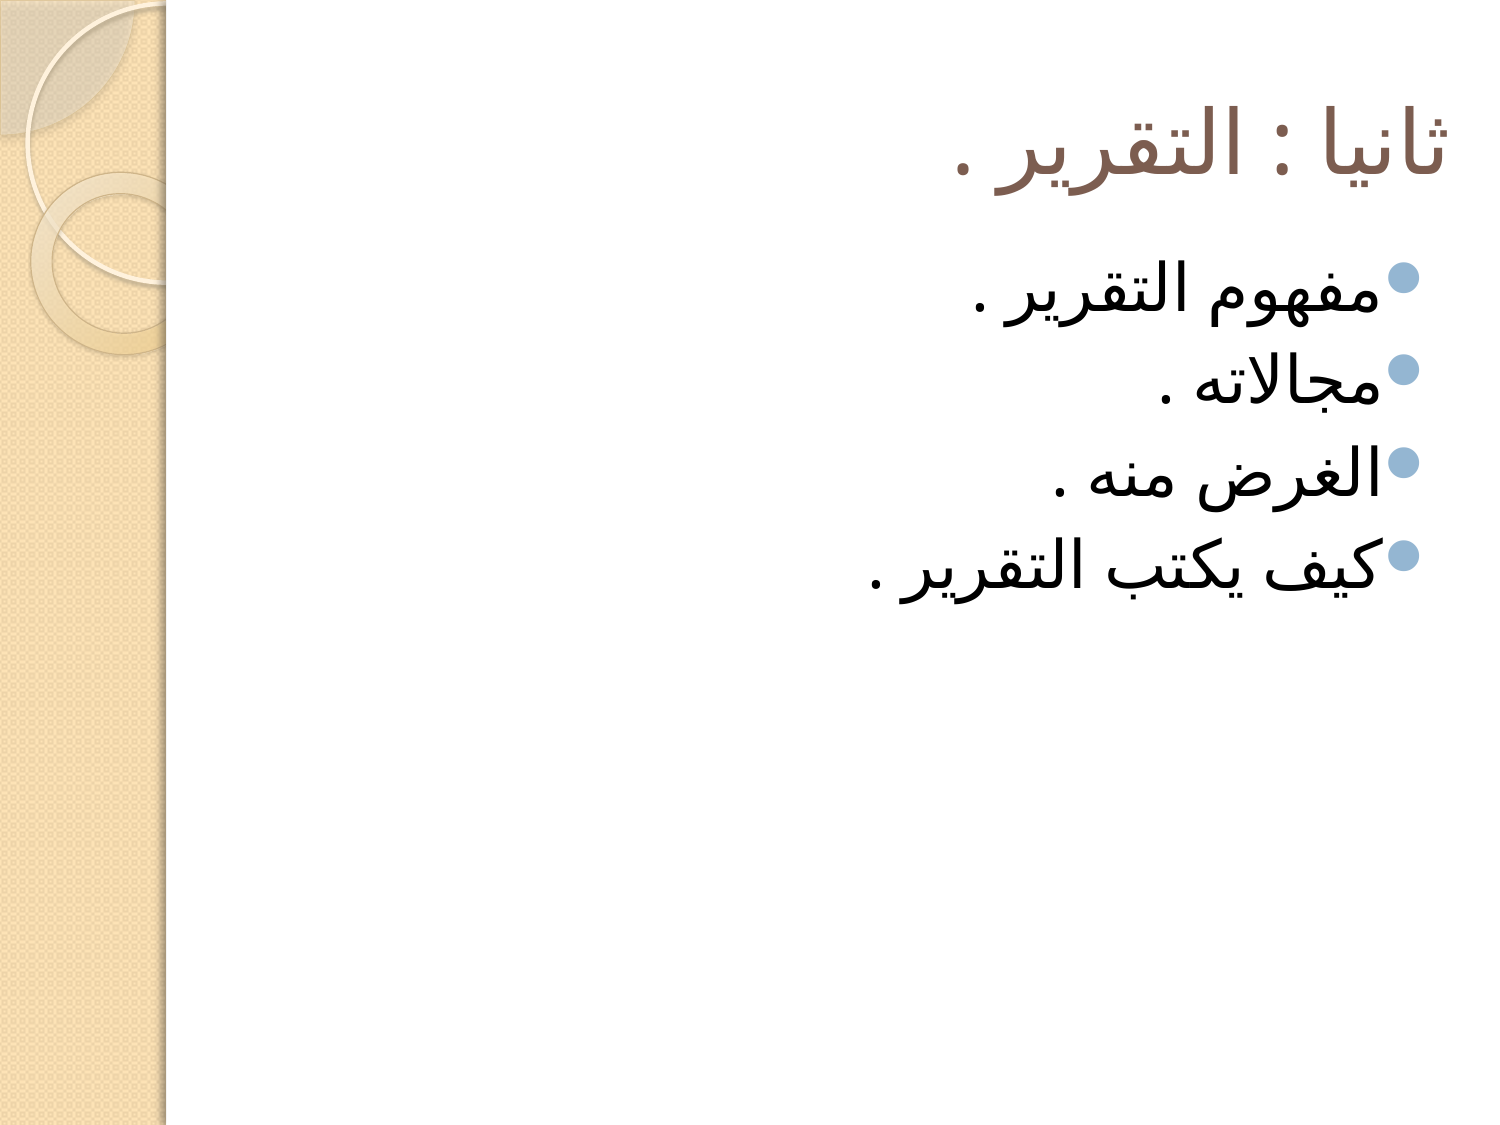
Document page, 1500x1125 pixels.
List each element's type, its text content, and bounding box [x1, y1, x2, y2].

list مفهوم التقرير . مجالاته . الغرض منه . كيف يكتب التقرير . [235, 237, 1466, 1025]
title ثانيا : التقرير . [235, 45, 1466, 233]
